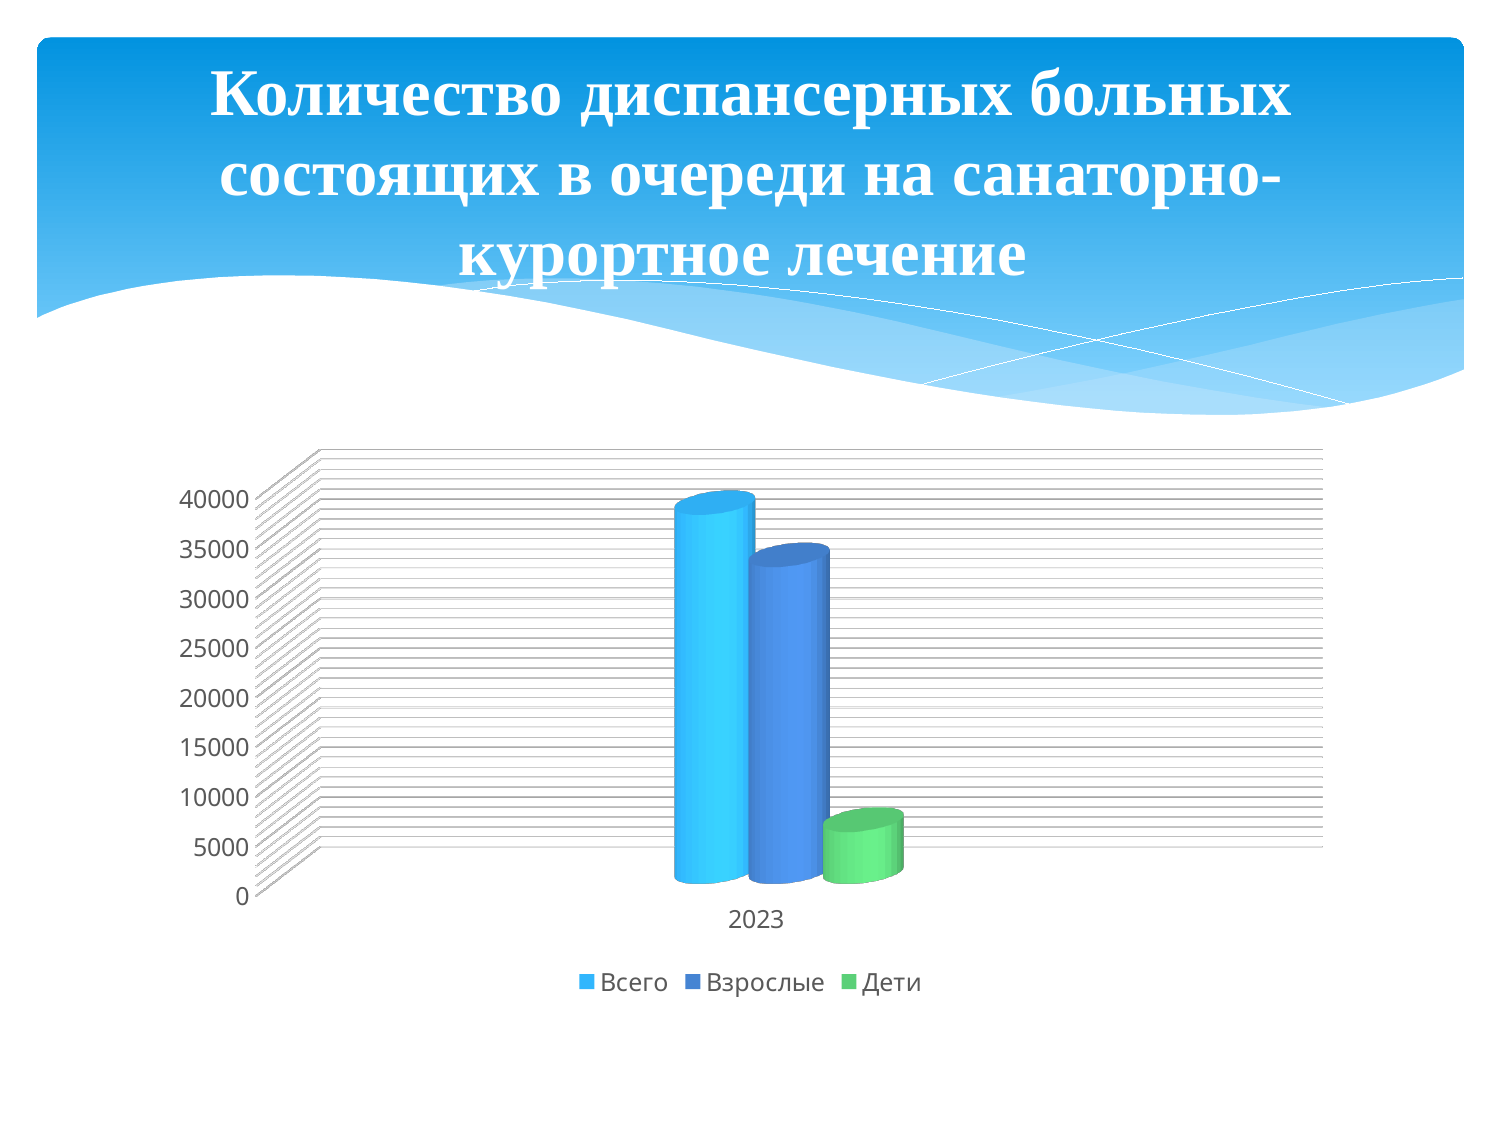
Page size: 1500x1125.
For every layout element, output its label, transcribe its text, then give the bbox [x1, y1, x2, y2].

title Количество диспансерных больных состоящих в очереди на санаторно-курортное лечение [76, 66, 1427, 272]
chart [142, 438, 1359, 1006]
